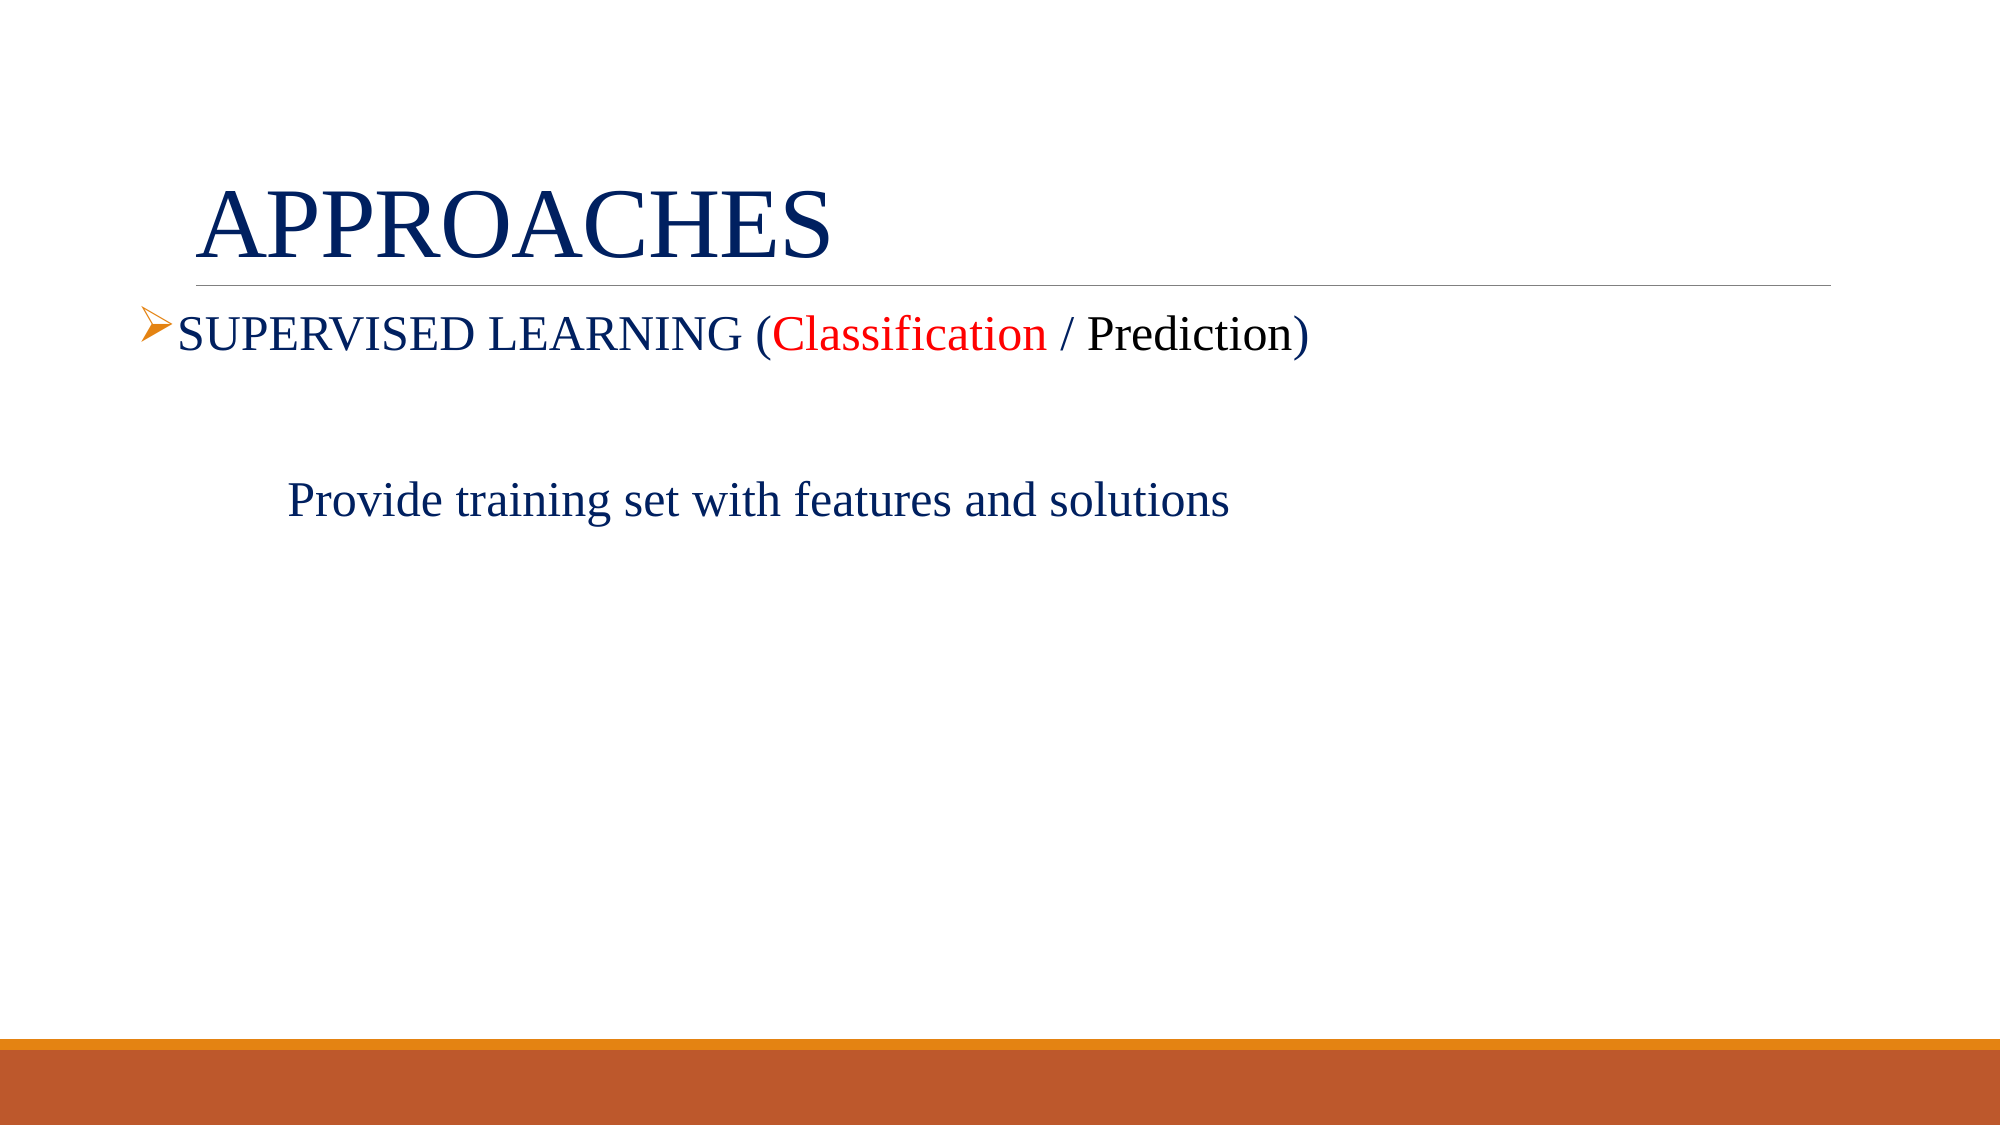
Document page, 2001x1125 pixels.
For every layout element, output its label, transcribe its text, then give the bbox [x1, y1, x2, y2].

title APPROACHES [180, 47, 1830, 285]
list SUPERVISED LEARNING (Classification / Prediction) Provide training set with features and solutions [137, 299, 1863, 1046]
